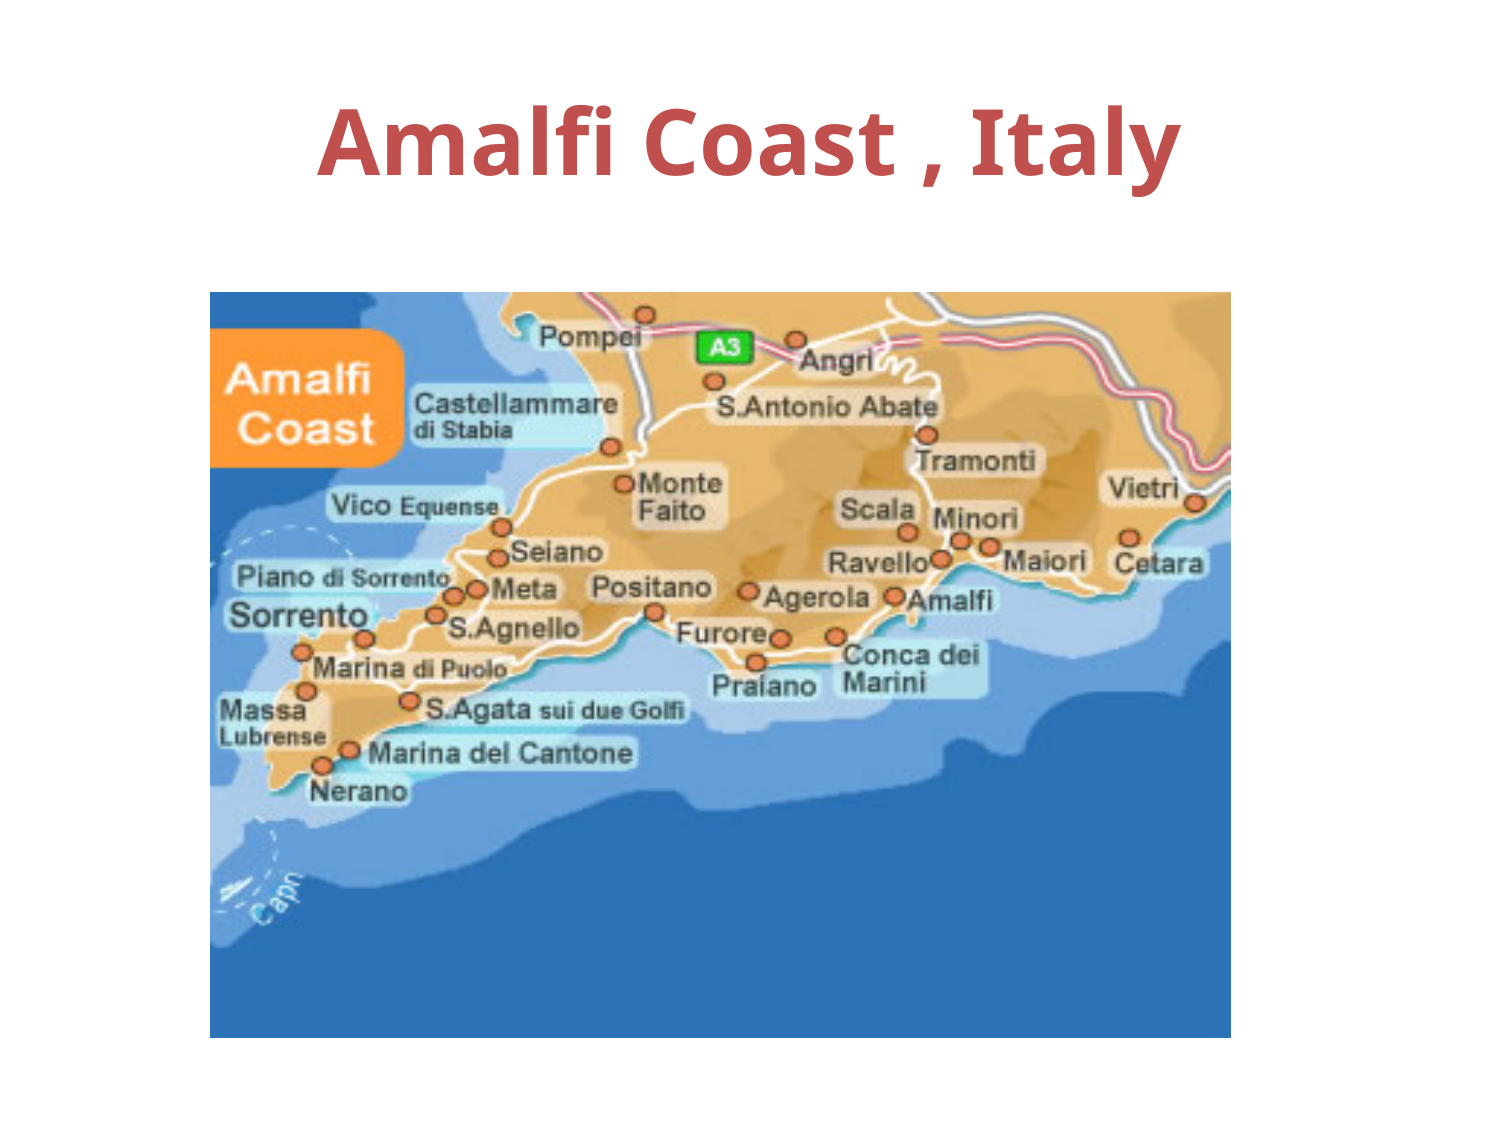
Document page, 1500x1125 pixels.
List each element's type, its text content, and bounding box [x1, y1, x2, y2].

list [210, 292, 1231, 1038]
title Amalfi Coast , Italy [75, 45, 1425, 233]
